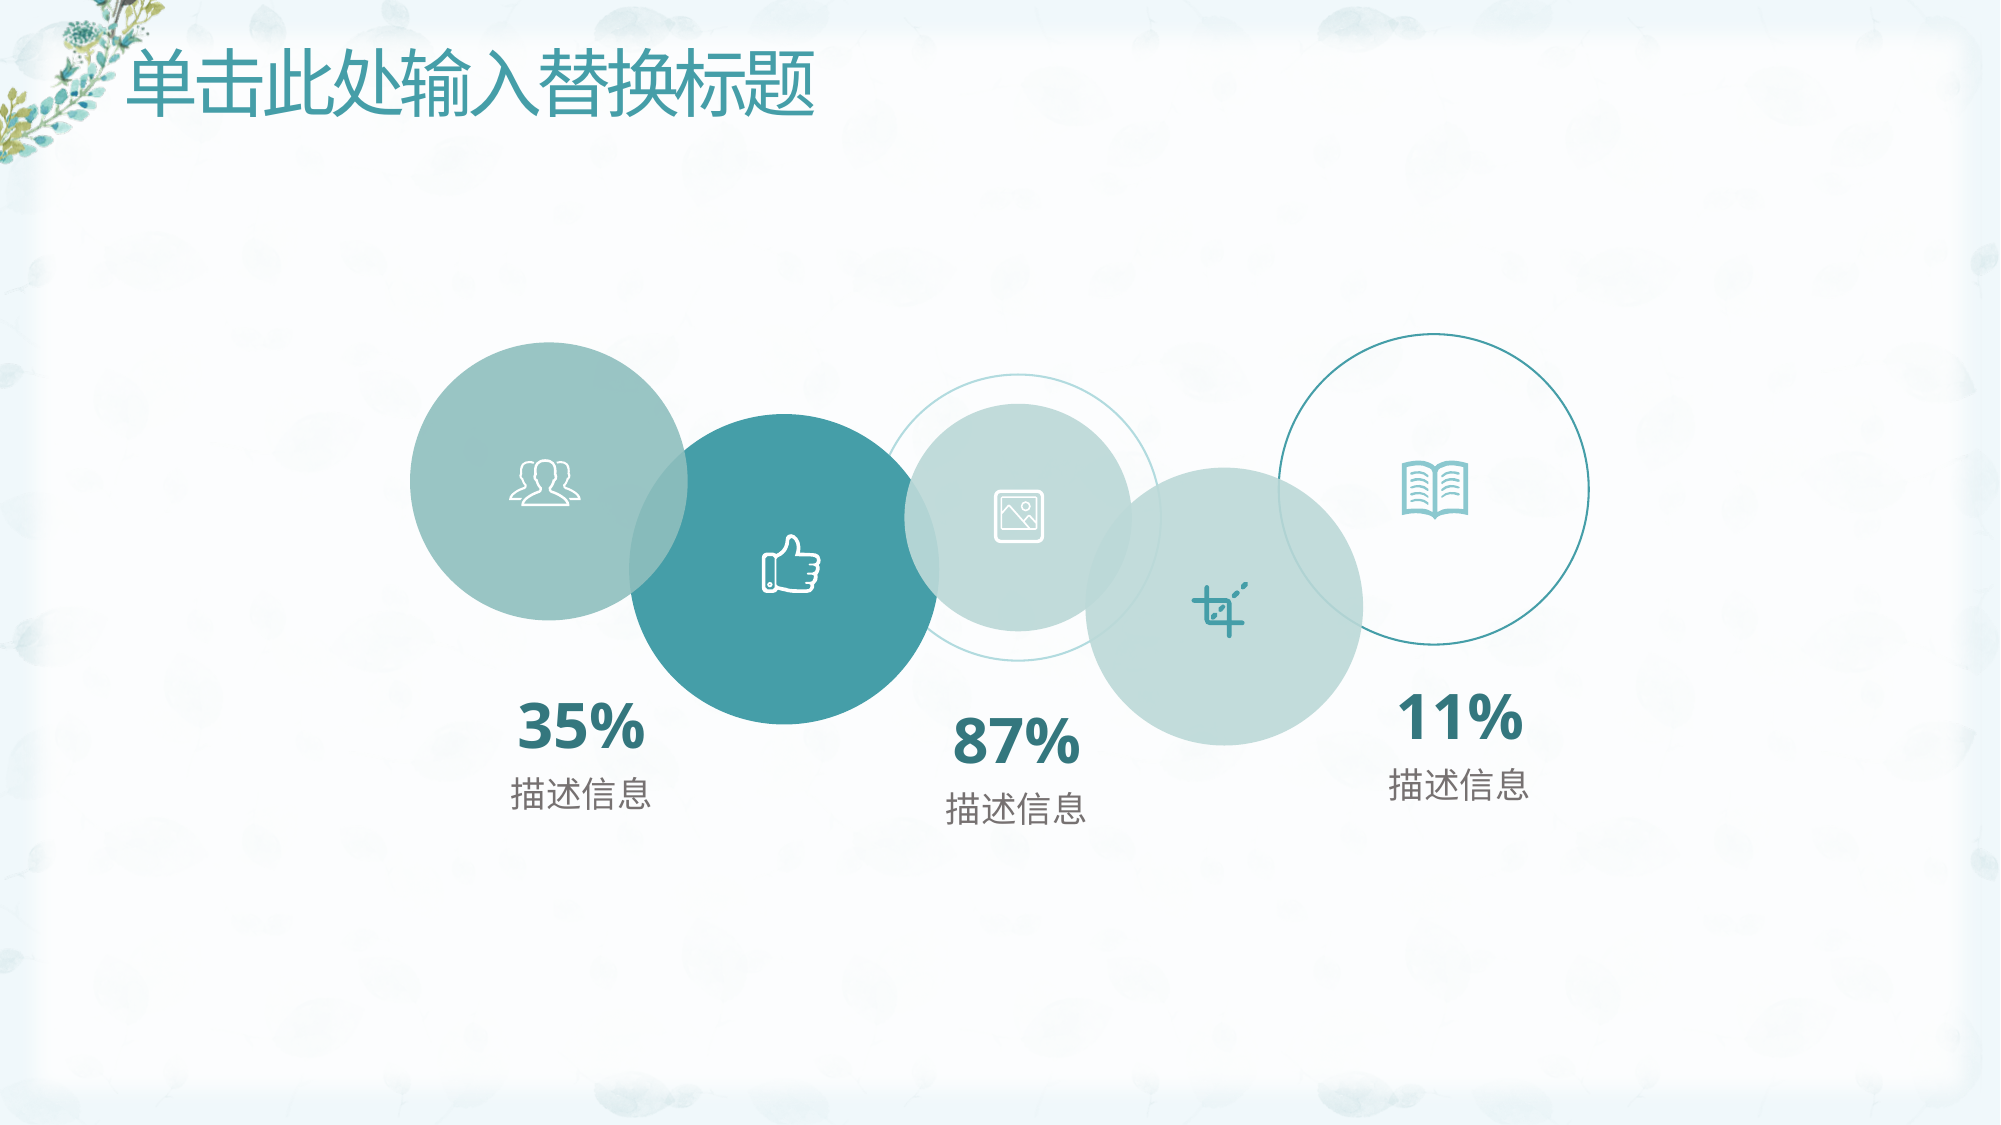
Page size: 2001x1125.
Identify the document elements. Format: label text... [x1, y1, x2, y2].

text_box [1279, 334, 1589, 631]
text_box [761, 534, 821, 593]
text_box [1191, 581, 1249, 639]
text_box [890, 374, 1157, 502]
picture [0, 0, 2000, 1125]
text_box 35% [466, 640, 697, 769]
text_box [928, 599, 1089, 655]
title 单击此处输入替换标题 [109, 38, 1834, 136]
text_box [993, 489, 1045, 544]
text_box 87% [901, 655, 1132, 784]
text_box 11% [1344, 631, 1575, 760]
text_box [410, 342, 688, 621]
text_box 描述信息 [1295, 755, 1625, 813]
text_box [631, 414, 937, 725]
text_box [509, 459, 581, 507]
text_box 描述信息 [852, 779, 1182, 837]
text_box 描述信息 [417, 764, 746, 822]
text_box [904, 403, 1131, 632]
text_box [1401, 460, 1469, 520]
text_box [1085, 467, 1364, 746]
text_box 添加标题 [27, 26, 1972, 1099]
